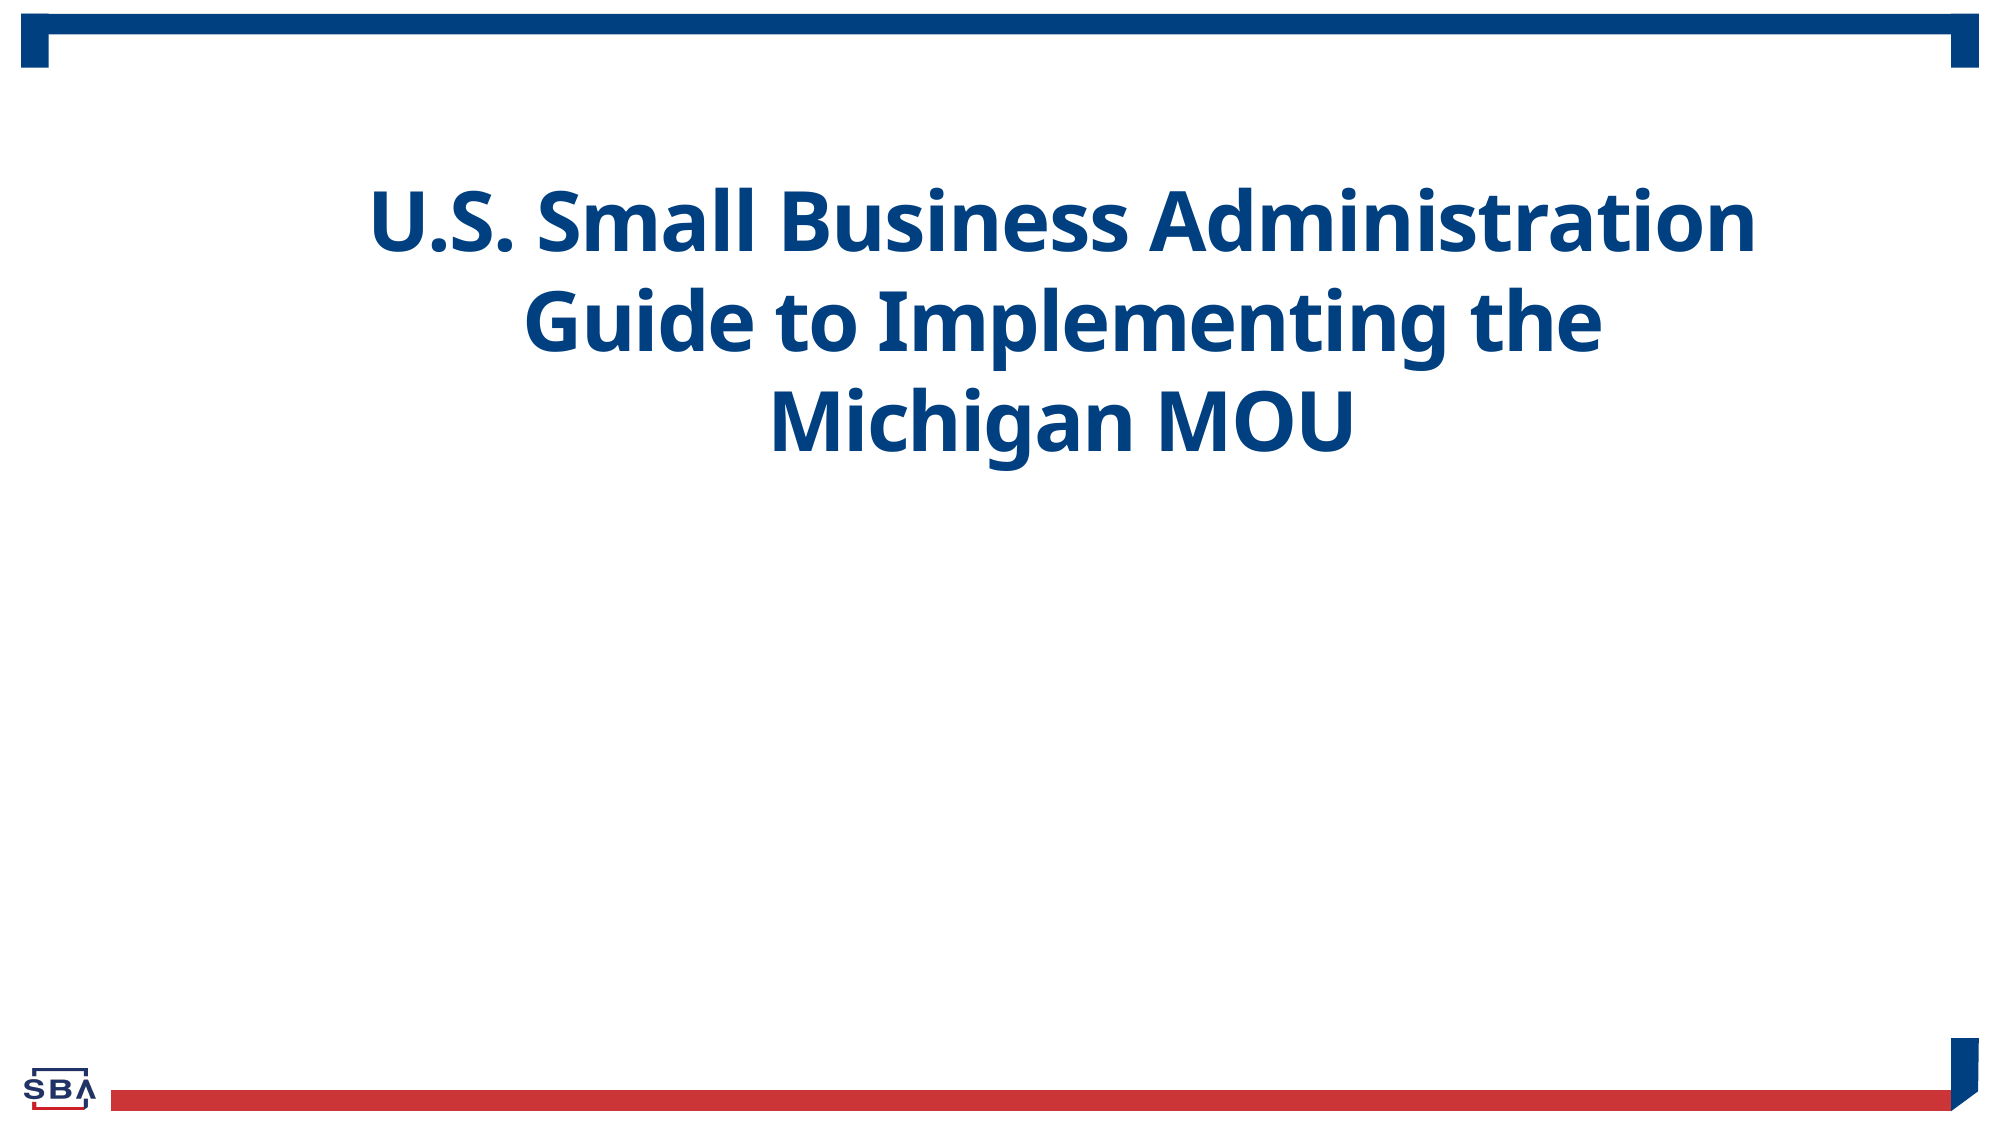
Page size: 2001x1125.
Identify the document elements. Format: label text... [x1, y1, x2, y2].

title U.S. Small Business Administration Guide to Implementing the Michigan MOU [323, 208, 1804, 576]
picture [24, 1068, 97, 1110]
